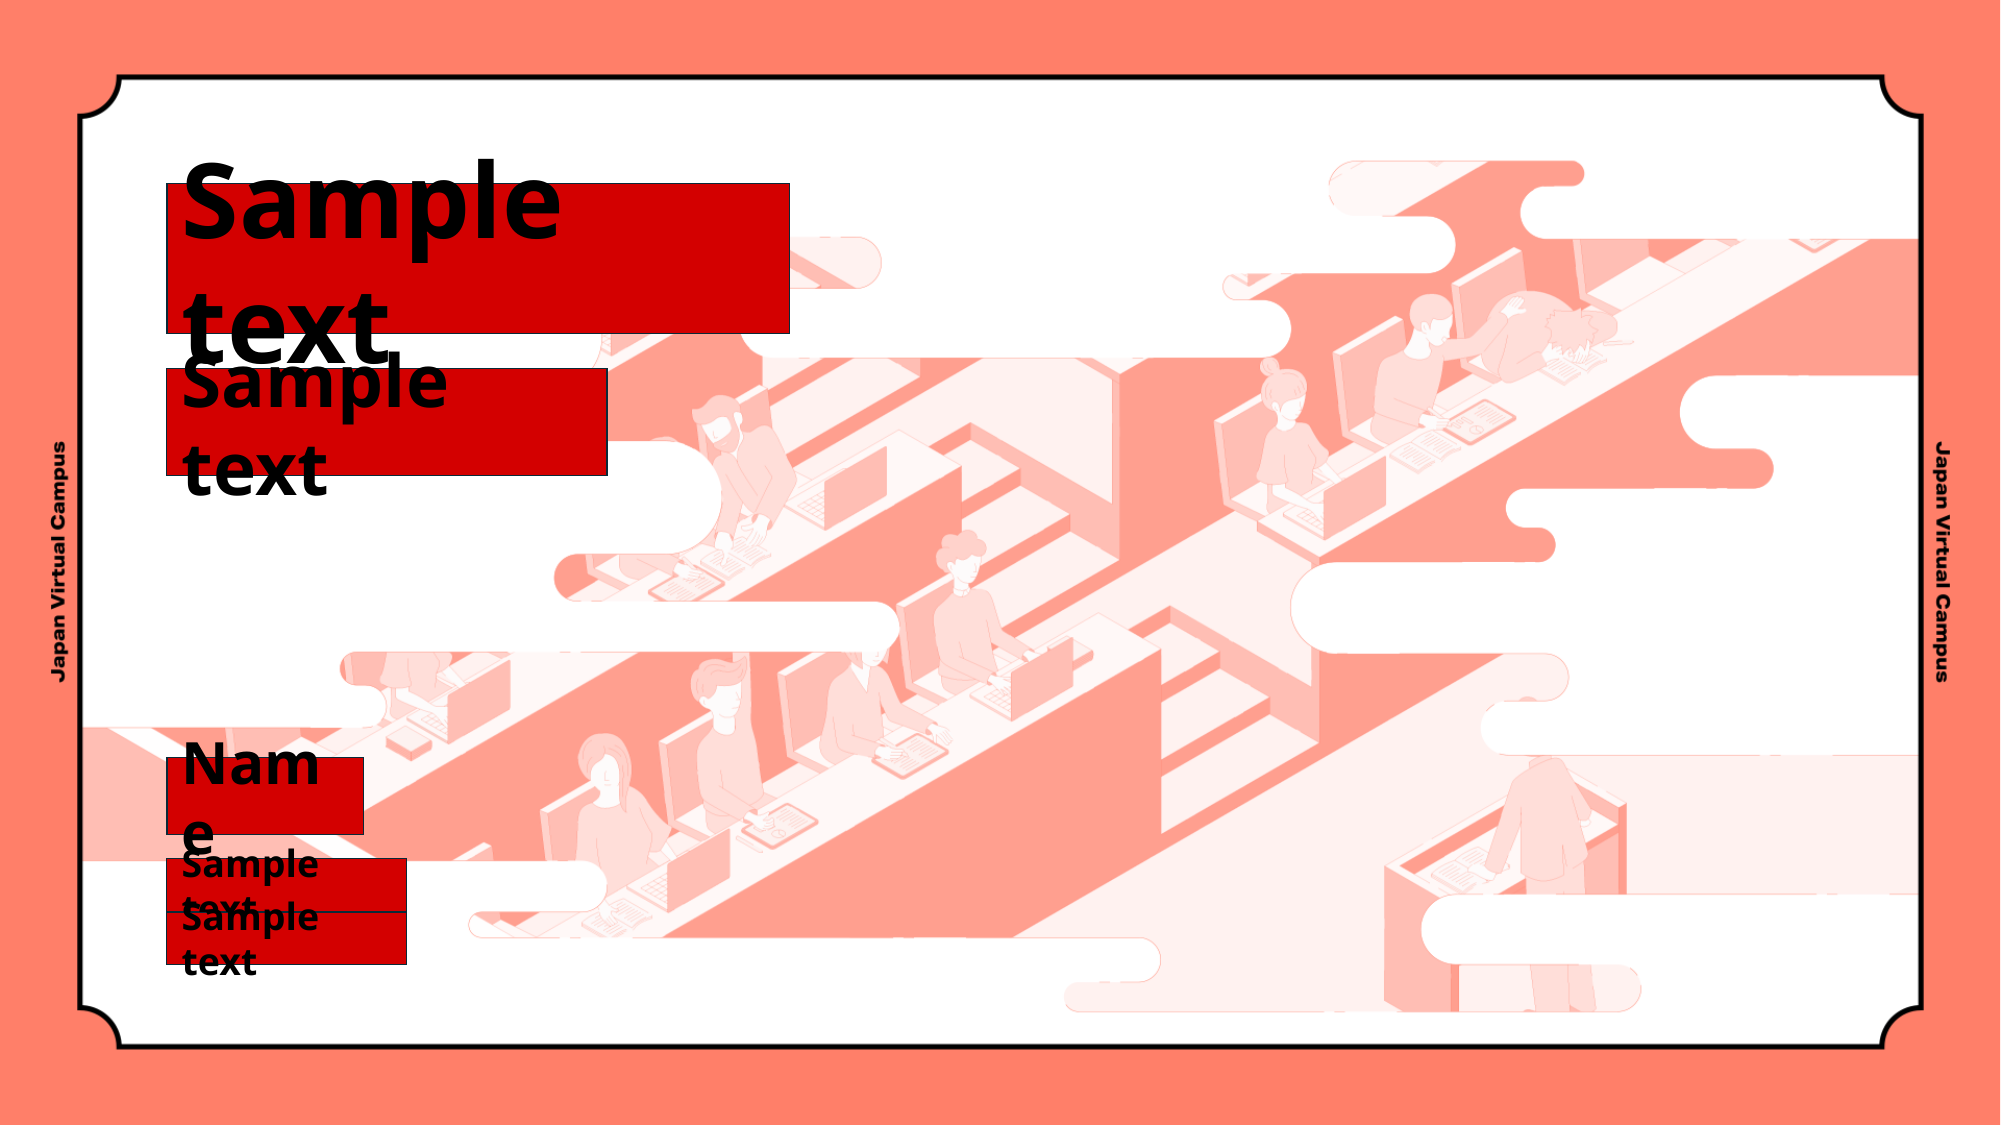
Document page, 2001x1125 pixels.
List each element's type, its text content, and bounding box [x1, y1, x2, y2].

text_box Sample text [165, 182, 791, 335]
picture [0, 0, 2001, 1125]
text_box Sample text [165, 910, 408, 966]
text_box Sample text [165, 857, 408, 910]
text_box Sample text [165, 367, 609, 477]
text_box Name [165, 756, 365, 836]
